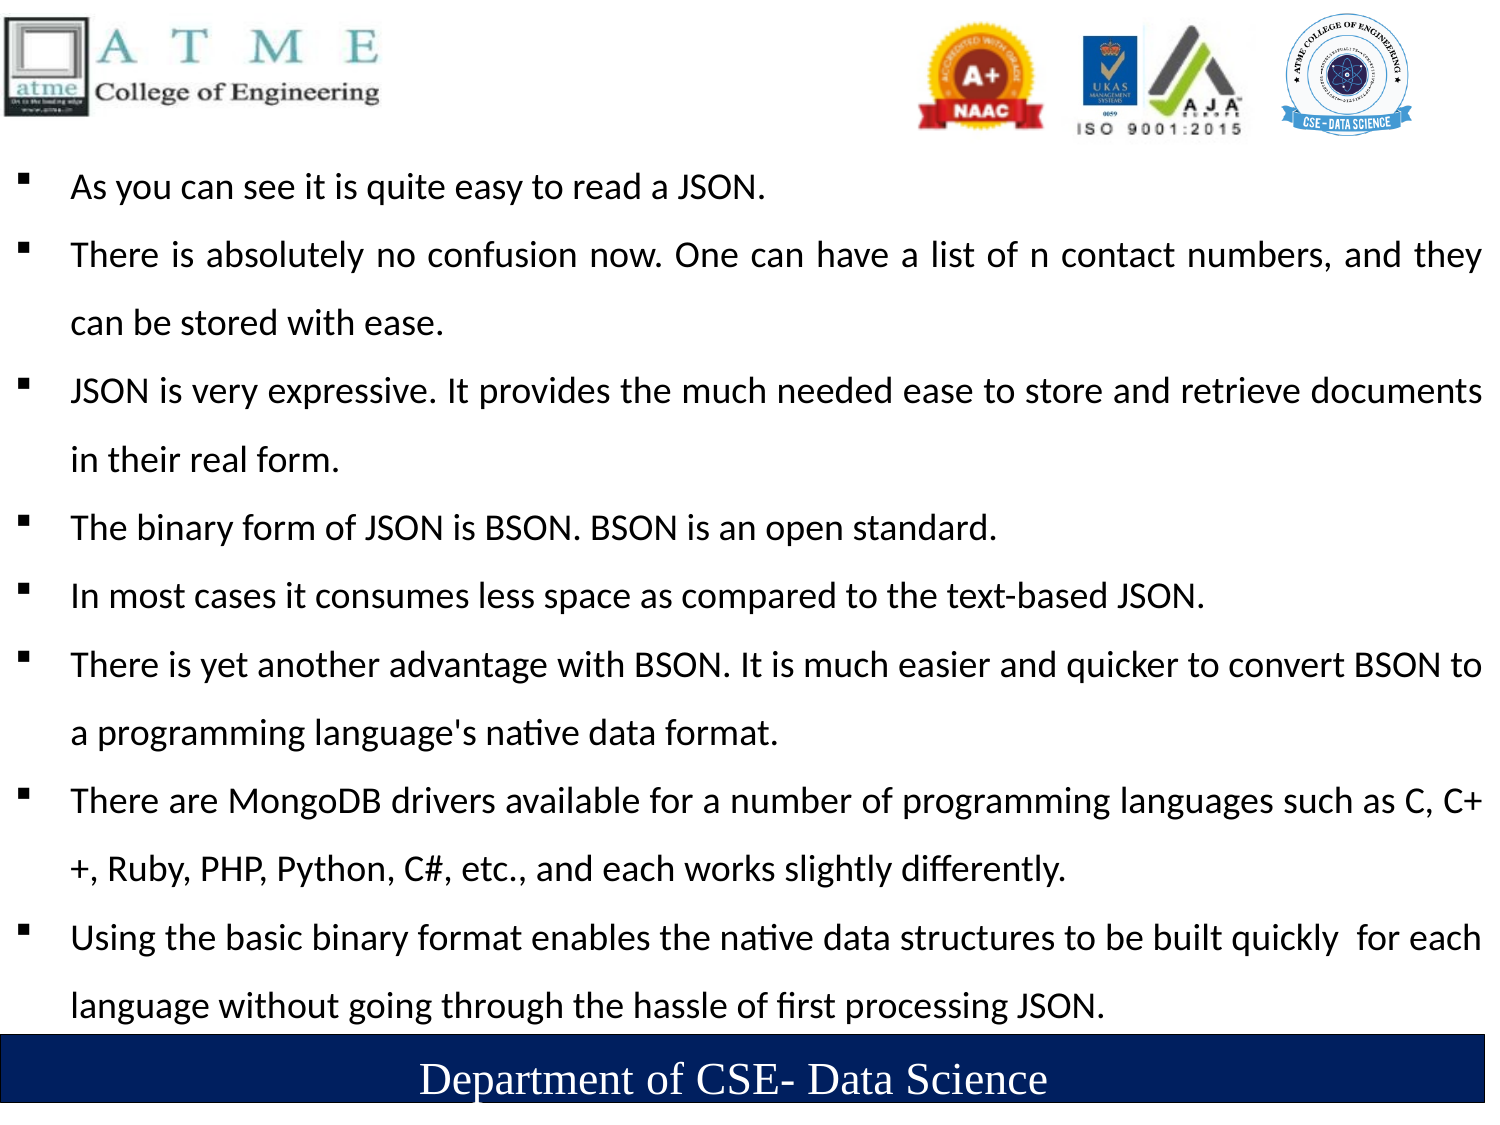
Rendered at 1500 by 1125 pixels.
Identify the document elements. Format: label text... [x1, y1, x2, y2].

picture [903, 20, 1058, 151]
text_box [1061, 16, 1256, 146]
picture [1281, 9, 1412, 140]
list As you can see it is quite easy to read a JSON. There is absolutely no confusion now. One can have a list of n contact numbers, and they can be stored with ease. JSON is very expressive. It provides the much needed ease to store and retrieve documents in their real form. The binary form of JSON is BSON. BSON is an open standard. In most cases it consumes less space as compared to the text-based JSON. There is yet another advantage with BSON. It is much easier and quicker to convert BSON to a programming language's native data format. There are MongoDB drivers available for a number of programming languages such as C, C++, Ruby, PHP, Python, C#, etc., and each works slightly differently. Using the basic binary format enables the native data structures to be built quickly for each language without going through the hassle of first processing JSON. [0, 130, 1500, 1035]
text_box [0, 1033, 1486, 1104]
picture [0, 13, 383, 121]
